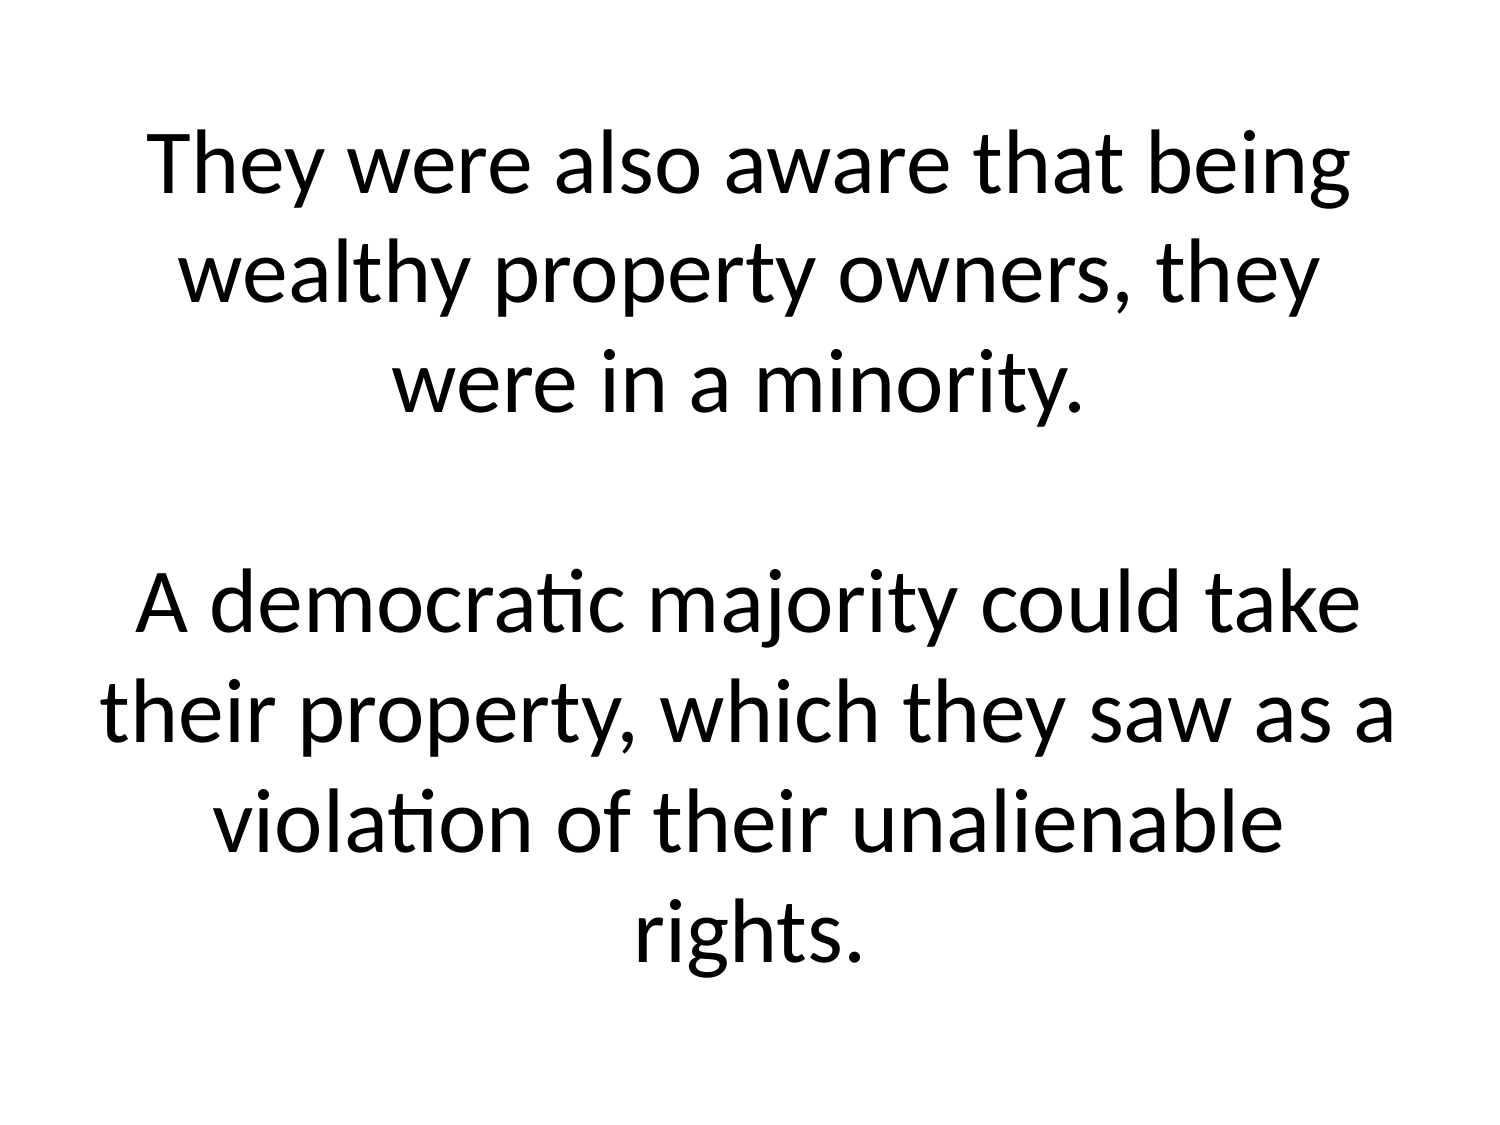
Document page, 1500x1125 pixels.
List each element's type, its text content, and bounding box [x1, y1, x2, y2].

title They were also aware that being wealthy property owners, they were in a minority. A democratic majority could take their property, which they saw as a violation of their unalienable rights. [74, 44, 1426, 1038]
